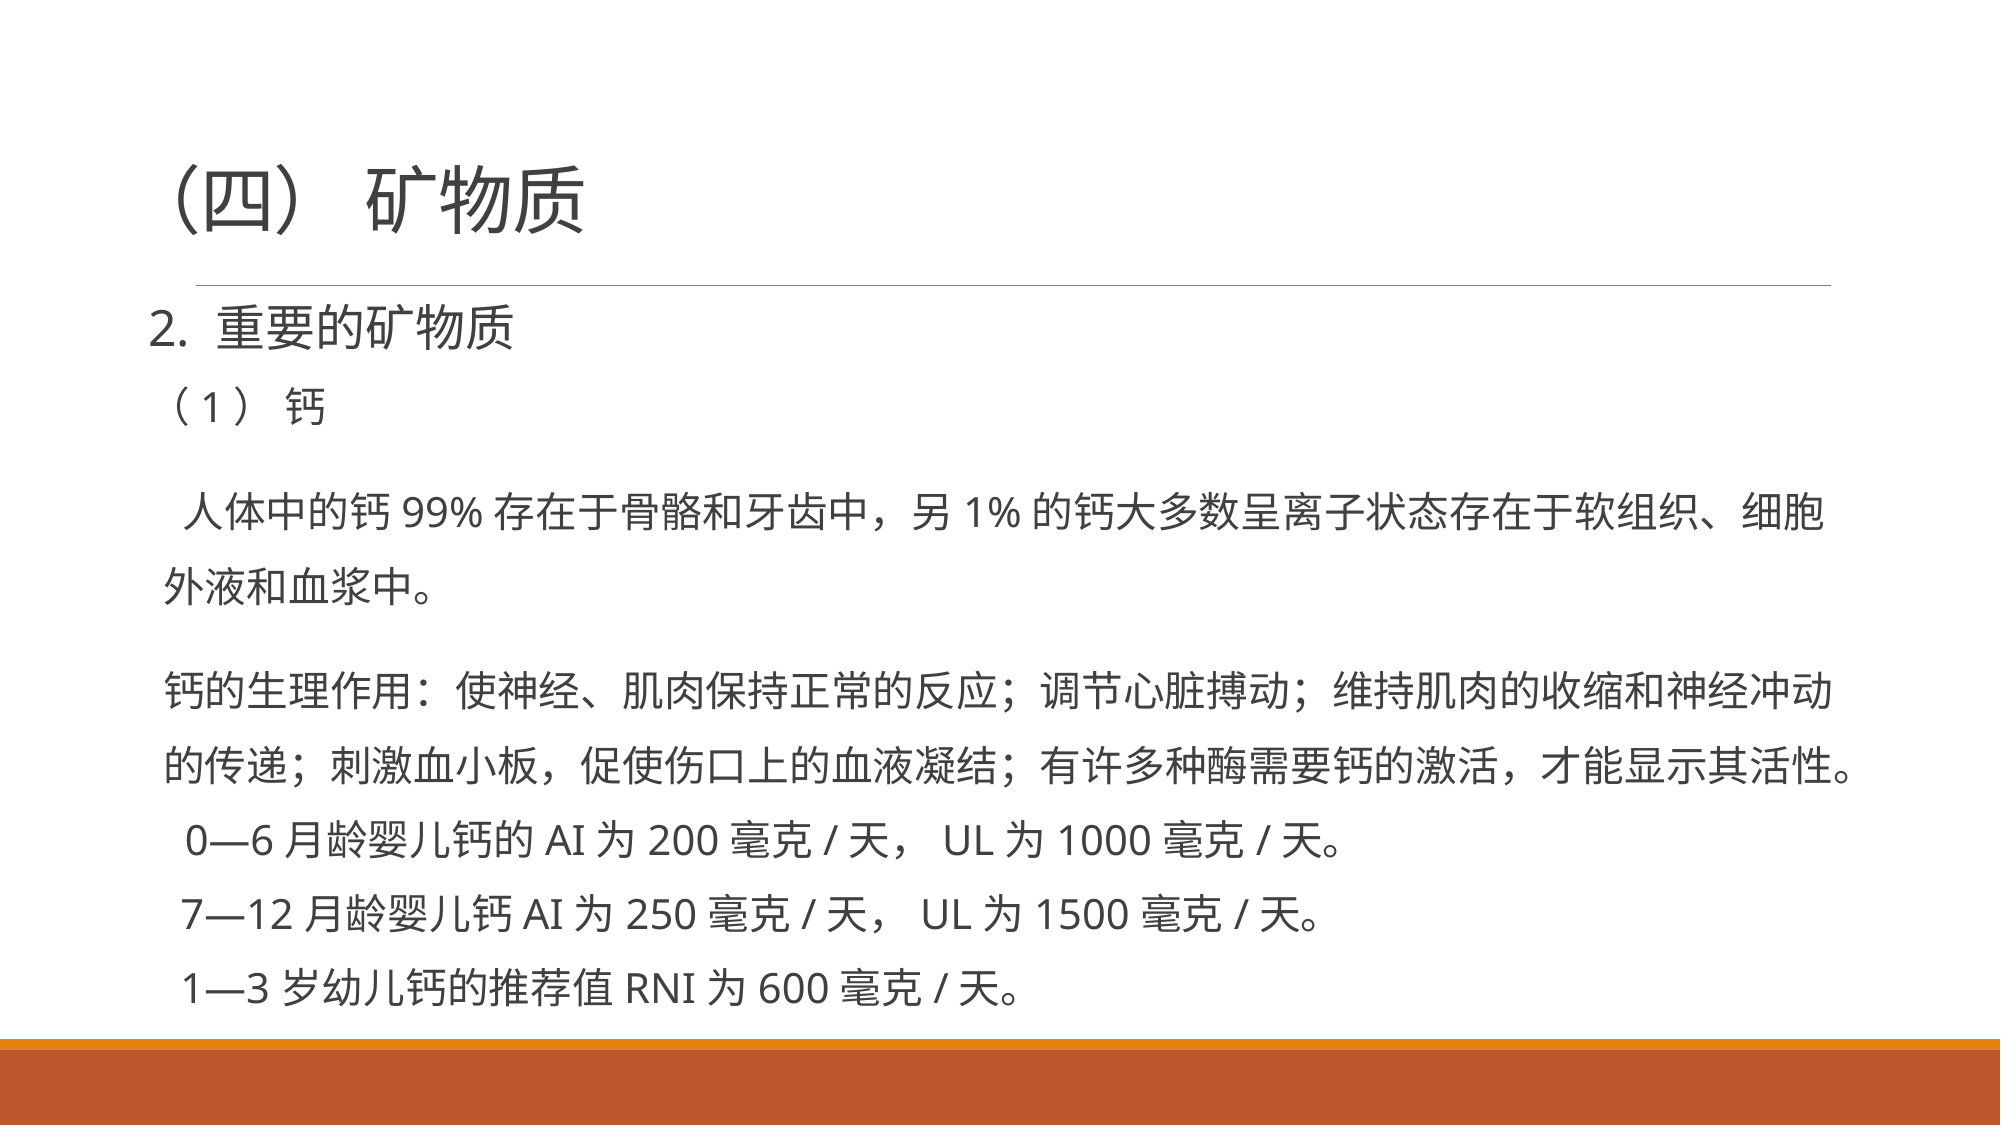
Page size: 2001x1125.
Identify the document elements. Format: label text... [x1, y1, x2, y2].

list 2. 重要的矿物质 （1） 钙 人体中的钙99%存在于骨骼和牙齿中，另1%的钙大多数呈离子状态存在于软组织、细胞外液和血浆中。 钙的生理作用：使神经、肌肉保持正常的反应；调节心脏搏动；维持肌肉的收缩和神经冲动的传递；刺激血小板，促使伤口上的血液凝结；有许多种酶需要钙的激活，才能显示其活性。 0—6月龄婴儿钙的AI为200毫克/天，UL为1000毫克/天。 7—12月龄婴儿钙AI为250毫克/天，UL为1500毫克/天。 1—3岁幼儿钙的推荐值RNI为600毫克/天。 [148, 296, 1840, 1025]
title （四） 矿物质 [111, 127, 1522, 252]
